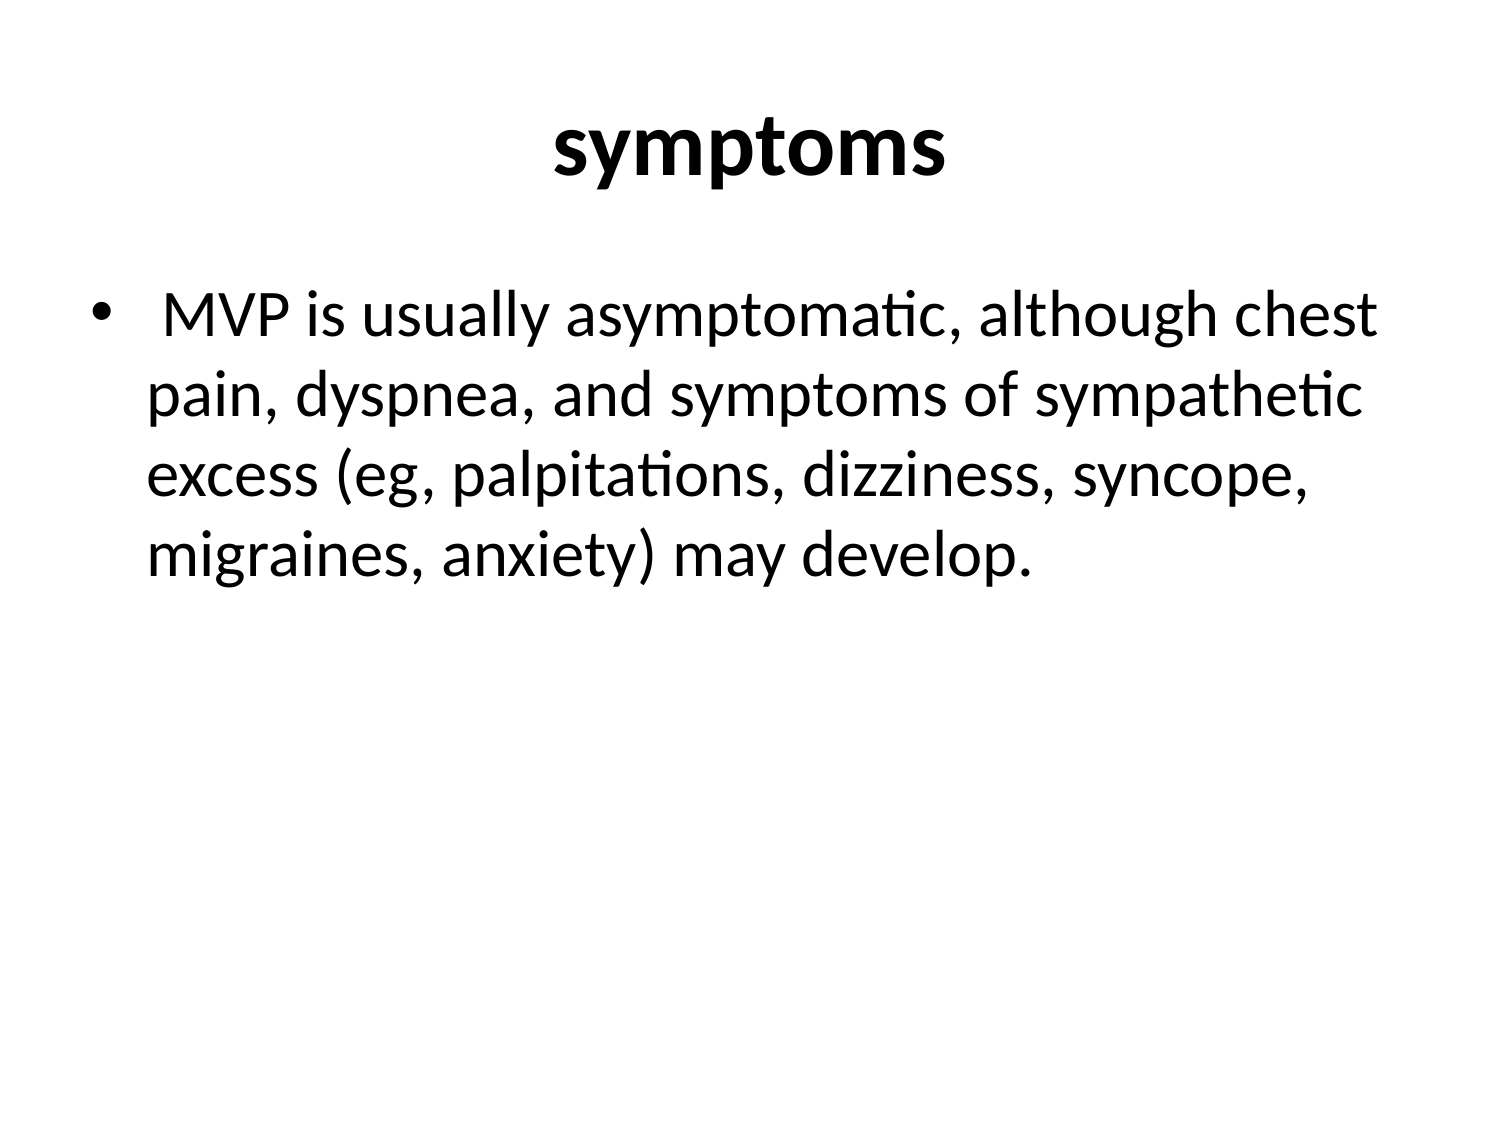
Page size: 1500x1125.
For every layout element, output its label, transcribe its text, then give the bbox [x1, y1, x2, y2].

list MVP is usually asymptomatic, although chest pain, dyspnea, and symptoms of sympathetic excess (eg, palpitations, dizziness, syncope, migraines, anxiety) may develop. [75, 262, 1425, 1005]
title symptoms [75, 45, 1425, 233]
